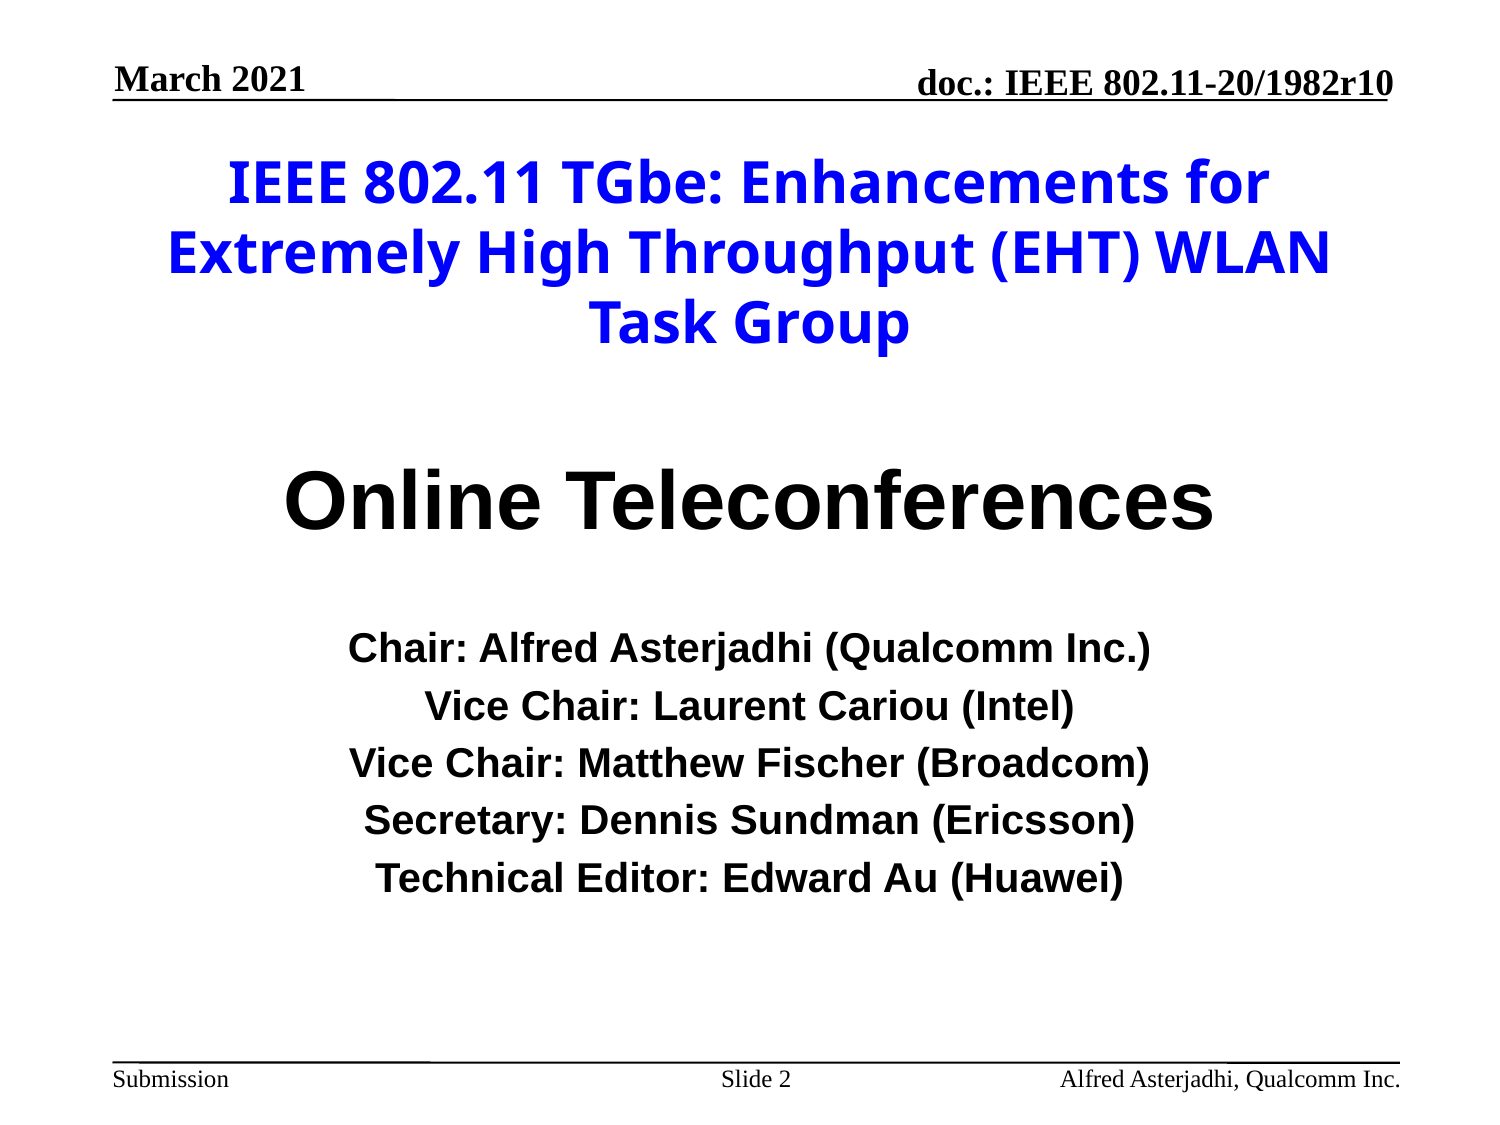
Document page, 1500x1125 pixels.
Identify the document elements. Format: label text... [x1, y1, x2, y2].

list Online Teleconferences Chair: Alfred Asterjadhi (Qualcomm Inc.) Vice Chair: Laurent Cariou (Intel) Vice Chair: Matthew Fischer (Broadcom) Secretary: Dennis Sundman (Ericsson) Technical Editor: Edward Au (Huawei) [112, 449, 1388, 1063]
slide_number Slide 2 [712, 1061, 800, 1123]
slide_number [114, 54, 493, 100]
title IEEE 802.11 TGbe: Enhancements for Extremely High Throughput (EHT) WLAN Task Group [112, 112, 1388, 388]
footer Alfred Asterjadhi, Qualcomm Inc. [878, 1061, 1402, 1093]
